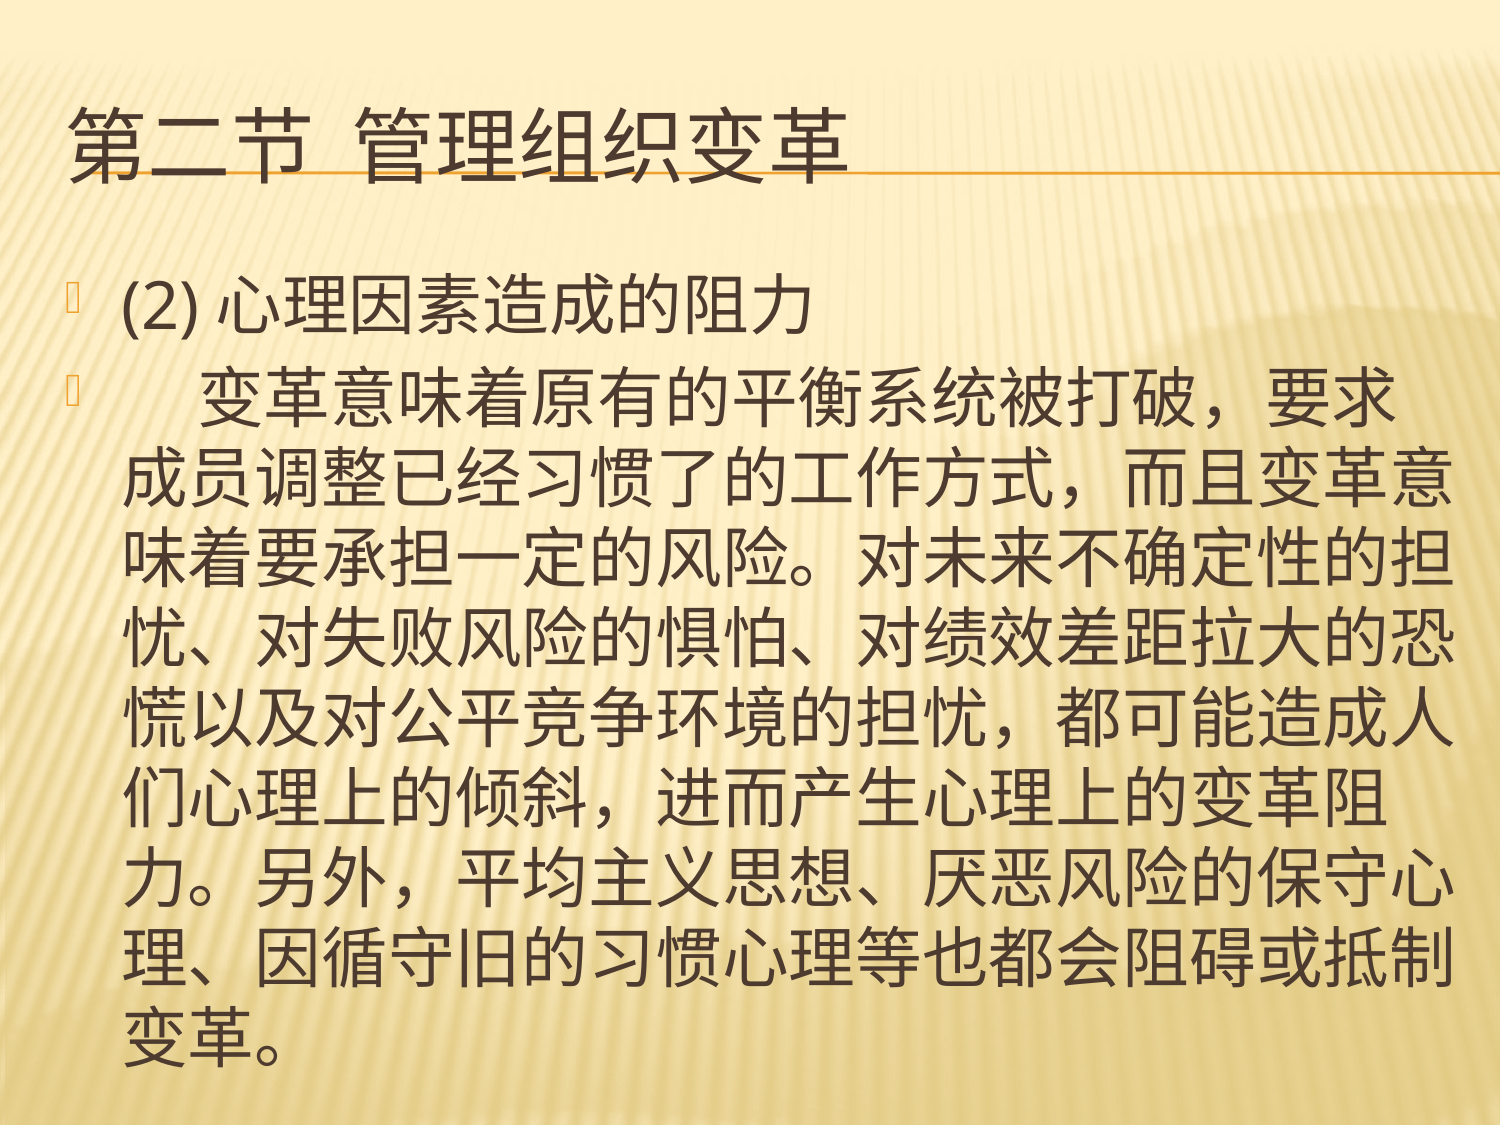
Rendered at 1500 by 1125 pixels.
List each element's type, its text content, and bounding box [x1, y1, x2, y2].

list (2)心理因素造成的阻力 变革意味着原有的平衡系统被打破，要求成员调整已经习惯了的工作方式，而且变革意味着要承担一定的风险。对未来不确定性的担忧、对失败风险的惧怕、对绩效差距拉大的恐慌以及对公平竞争环境的担忧，都可能造成人们心理上的倾斜，进而产生心理上的变革阻力。另外，平均主义思想、厌恶风险的保守心理、因循守旧的习惯心理等也都会阻碍或抵制变革。 [49, 254, 1476, 998]
title 第二节 管理组织变革 [50, 75, 1475, 213]
